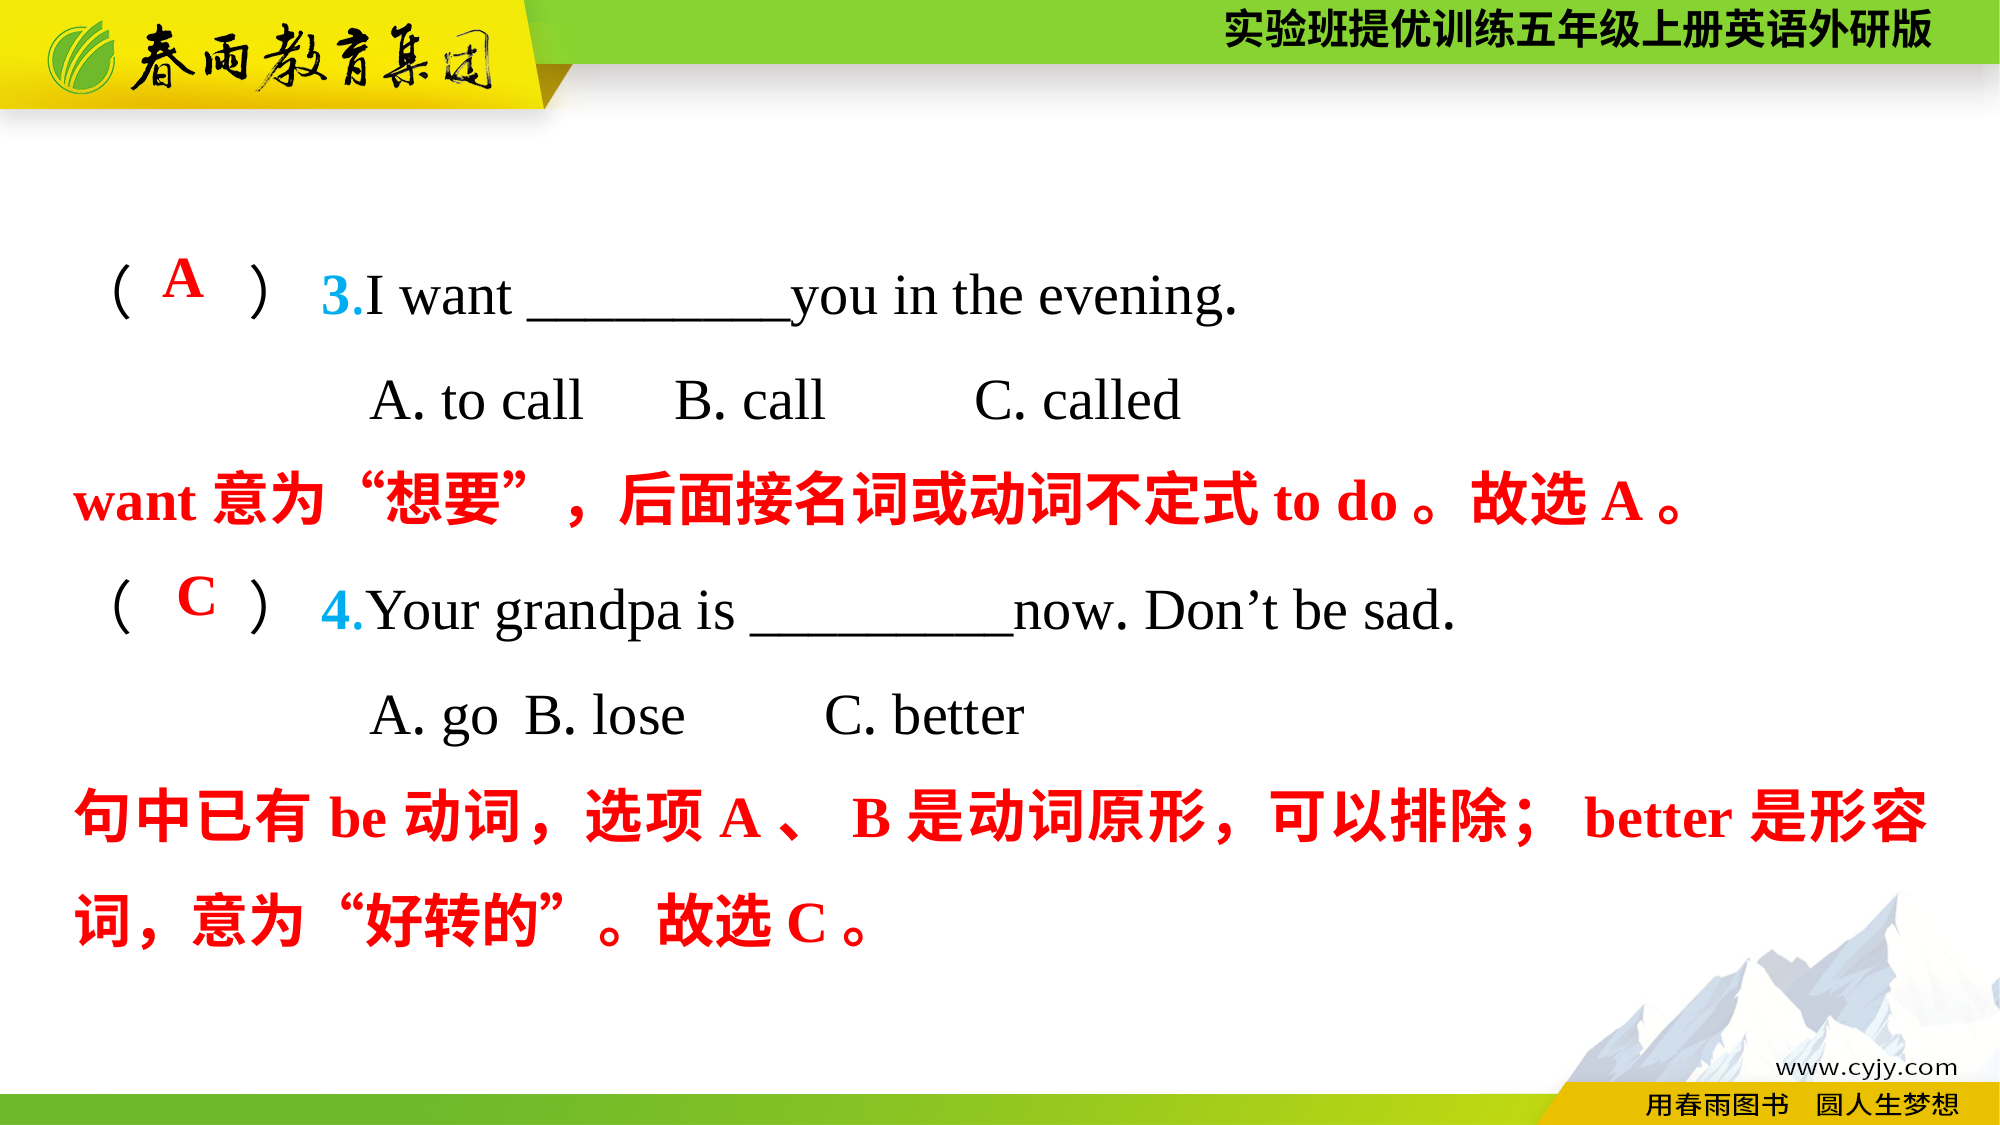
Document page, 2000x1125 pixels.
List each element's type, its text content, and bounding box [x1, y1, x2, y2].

picture [0, 0, 2000, 1125]
text_box A [147, 231, 220, 317]
text_box C [161, 549, 234, 635]
text_box want意为“想要”，后面接名词或动词不定式to do。故选A。 [59, 420, 1944, 540]
text_box 句中已有be动词，选项A、B是动词原形，可以排除；better是形容词，意为“好转的”。故选C。 [59, 736, 1944, 962]
list （ ）3.I want _________you in the evening. A. to call B. call C. called （ ）4.Your grandpa is _________now. Don’t be sad. A. go B. lose C. better [59, 213, 1944, 420]
list （ ）3.I want _________you in the evening. A. to call B. call C. called （ ）4.Your grandpa is _________now. Don’t be sad. A. go B. lose C. better [59, 540, 1944, 736]
